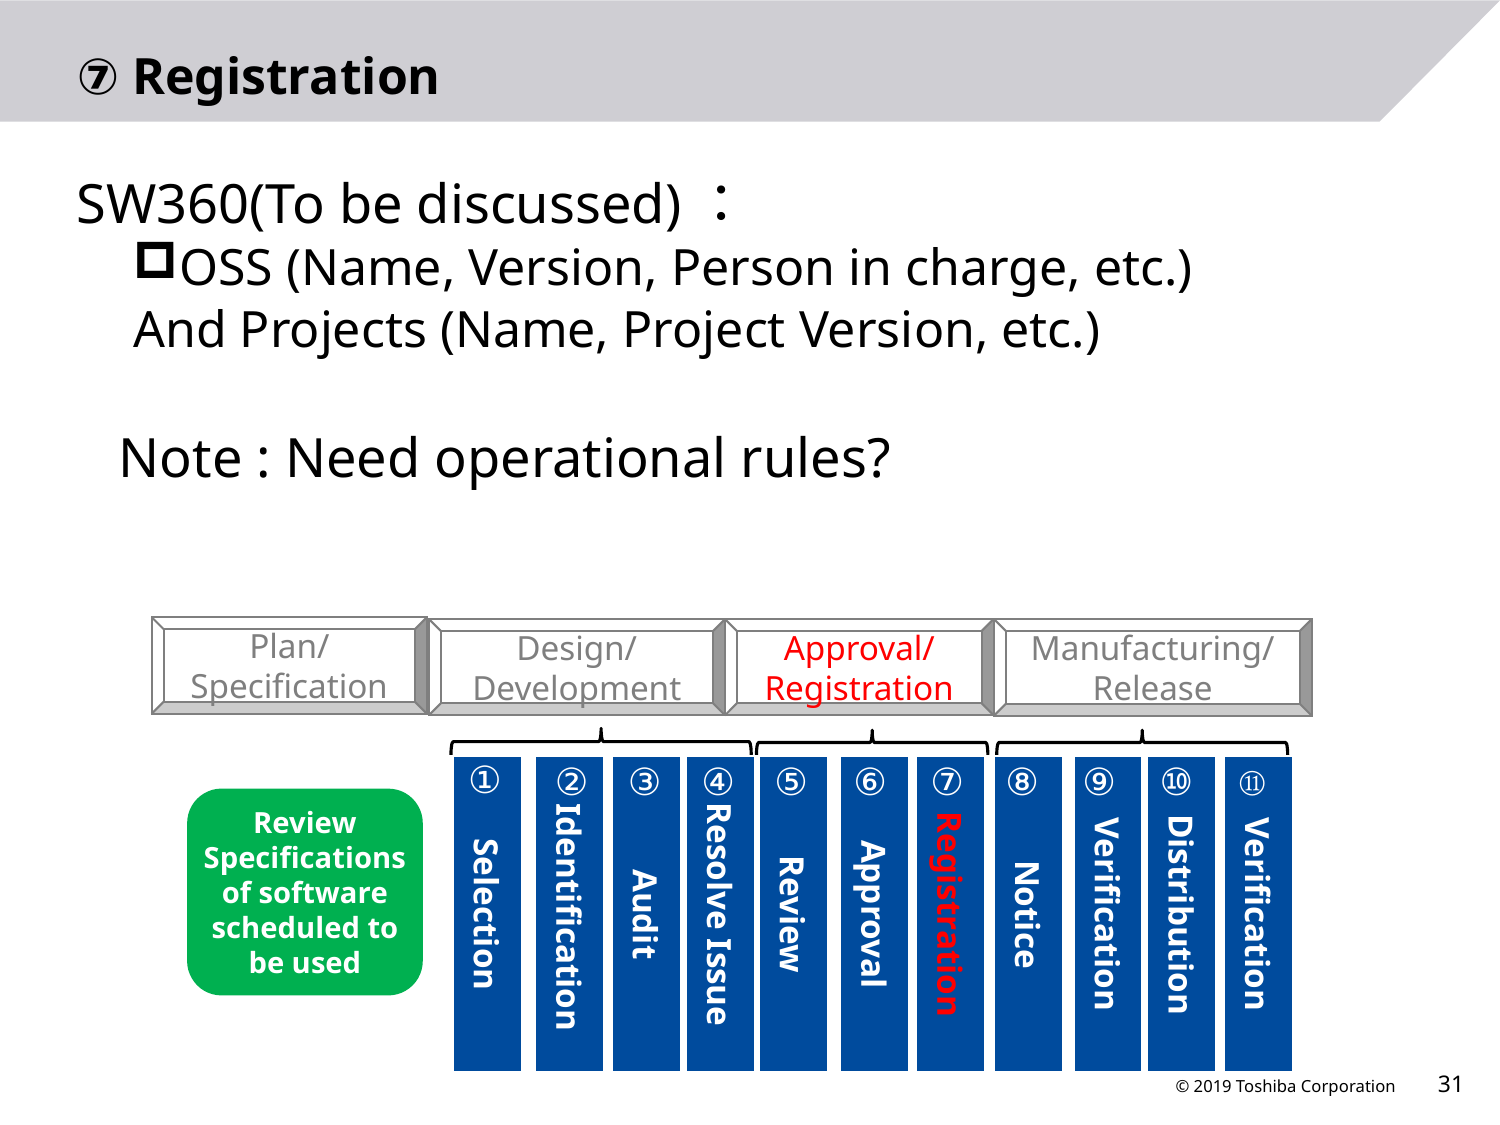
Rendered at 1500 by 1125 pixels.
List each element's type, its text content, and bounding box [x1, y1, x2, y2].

text_box Manufacturing/Release [994, 618, 1313, 717]
text_box ⑪ [1224, 750, 1283, 811]
text_box Identification [535, 756, 604, 1072]
text_box ⑧ [990, 750, 1054, 811]
text_box [756, 730, 988, 755]
text_box Review [759, 756, 828, 1072]
text_box Verification [1074, 756, 1142, 1072]
text_box ⑥ [838, 755, 902, 811]
text_box ⑤ [759, 755, 823, 811]
text_box Notice [994, 756, 1063, 1072]
text_box Review Specifications of software scheduled to be used [187, 788, 423, 996]
text_box ⑦ [915, 755, 979, 811]
text_box Approval/ Registration [724, 618, 995, 717]
text_box Resolve Issue [686, 756, 755, 1072]
text_box Design/ Development [428, 618, 724, 716]
title ⑦ Registration [0, 0, 1500, 123]
text_box ⑨ [1067, 750, 1131, 811]
text_box Plan/ Specification [150, 616, 428, 715]
text_box Verification [1224, 756, 1293, 1072]
text_box Audit [612, 756, 681, 1072]
text_box [996, 730, 1288, 755]
text_box ② [540, 750, 604, 811]
text_box Selection [453, 756, 522, 1072]
text_box ③ [613, 750, 677, 811]
text_box Distribution [1147, 756, 1216, 1072]
text_box [450, 728, 752, 755]
text_box ⑩ [1144, 750, 1208, 811]
text_box Approval [840, 756, 909, 1072]
text_box ④ [686, 750, 750, 811]
list SW360(To be discussed)： OSS (Name, Version, Person in charge, etc.) And Projects (Name, Project Version, etc.) Note : Need operational rules? [76, 162, 1421, 1000]
text_box ① [453, 748, 517, 809]
text_box Registration [916, 756, 985, 1072]
